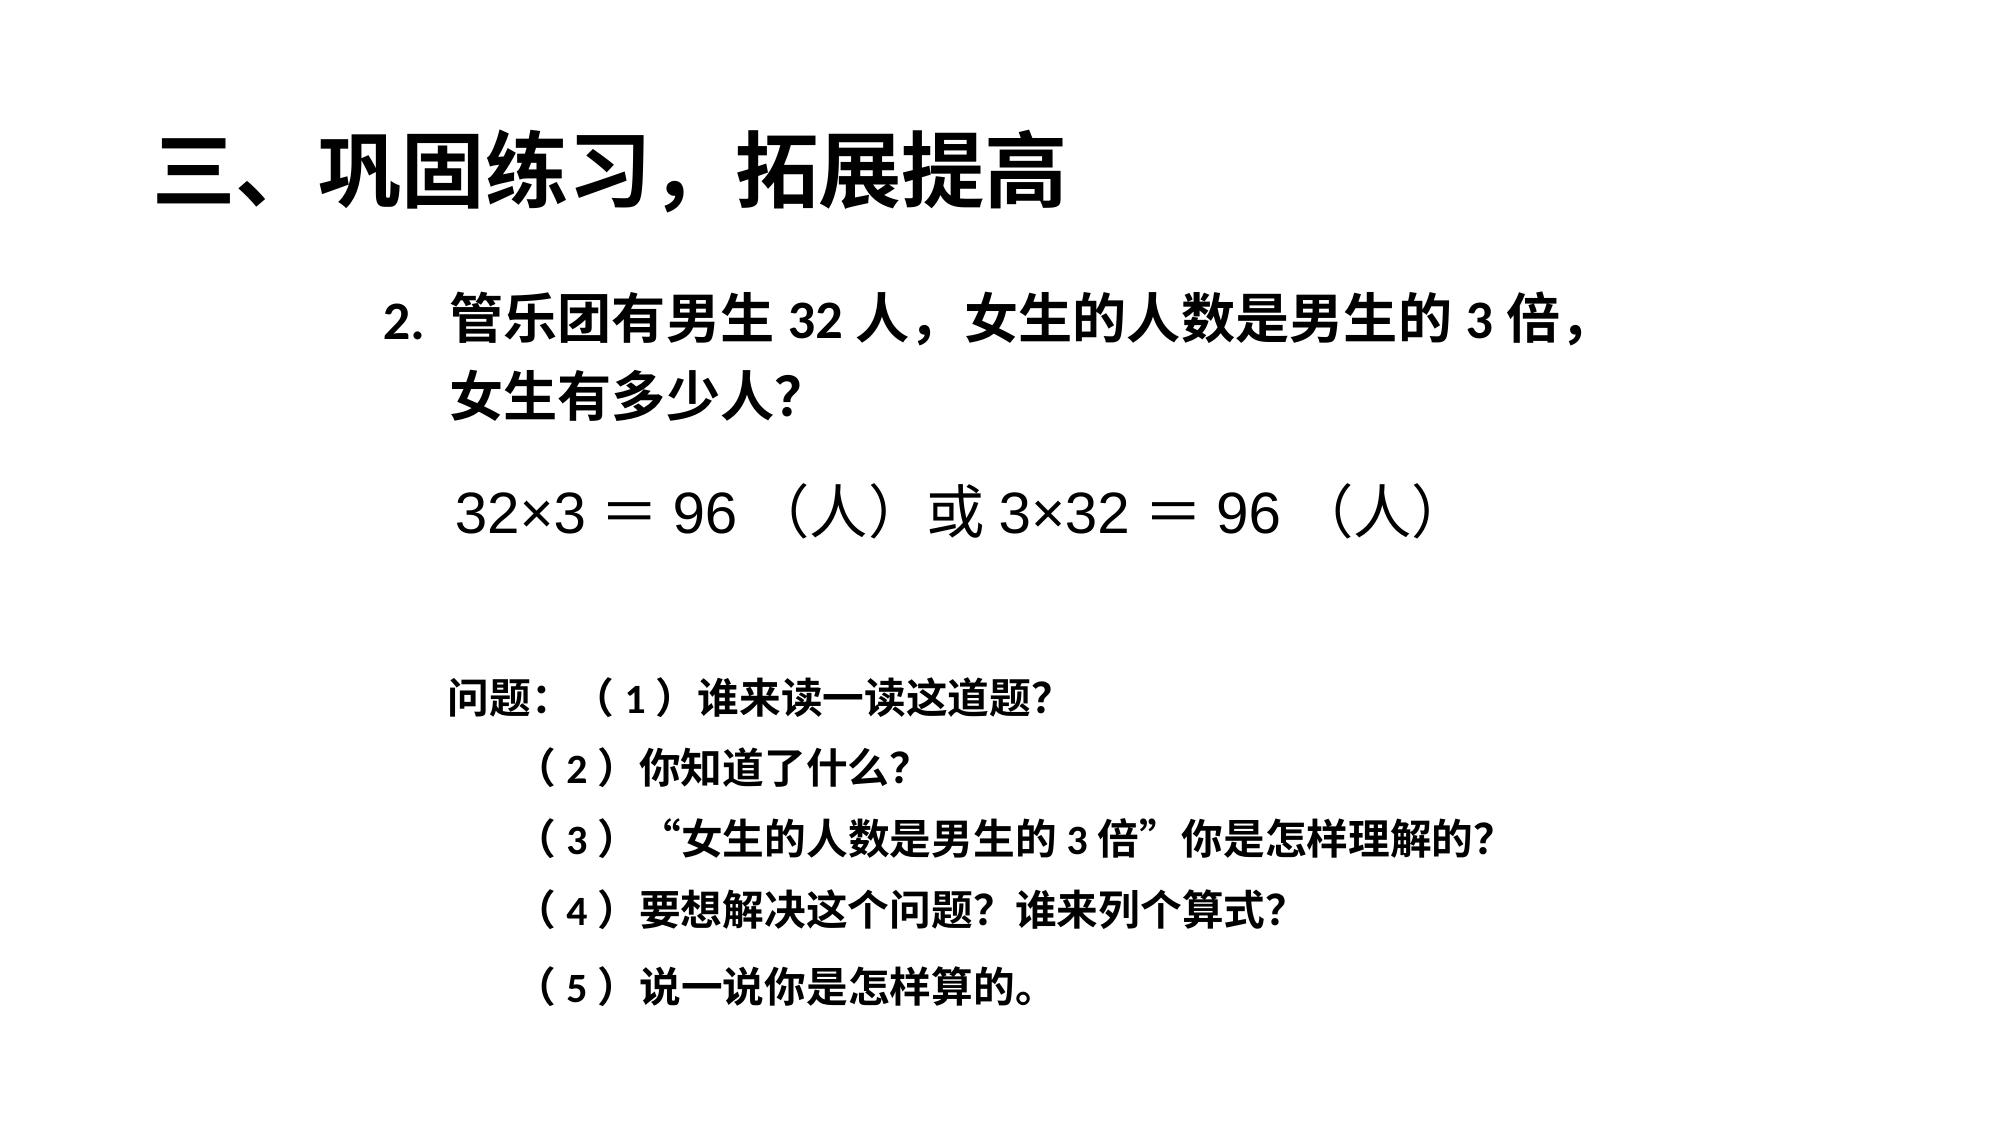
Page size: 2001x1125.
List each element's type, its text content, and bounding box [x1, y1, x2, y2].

text_box （5）说一说你是怎样算的。 [432, 938, 1509, 1034]
text_box 32×3＝96（人）或3×32＝96（人） [440, 467, 1516, 575]
text_box （4）要想解决这个问题？谁来列个算式？ [432, 886, 1625, 957]
text_box （3）“女生的人数是男生的3倍”你是怎样理解的？ [432, 790, 1625, 886]
text_box 2. [368, 265, 440, 359]
title 三、巩固练习，拓展提高 [137, 59, 1863, 278]
text_box （2）你知道了什么？ [432, 720, 1625, 790]
text_box 管乐团有男生32人，女生的人数是男生的3倍， 女生有多少人？ [434, 265, 1675, 433]
text_box 问题：（1）谁来读一读这道题？ [432, 649, 1625, 720]
